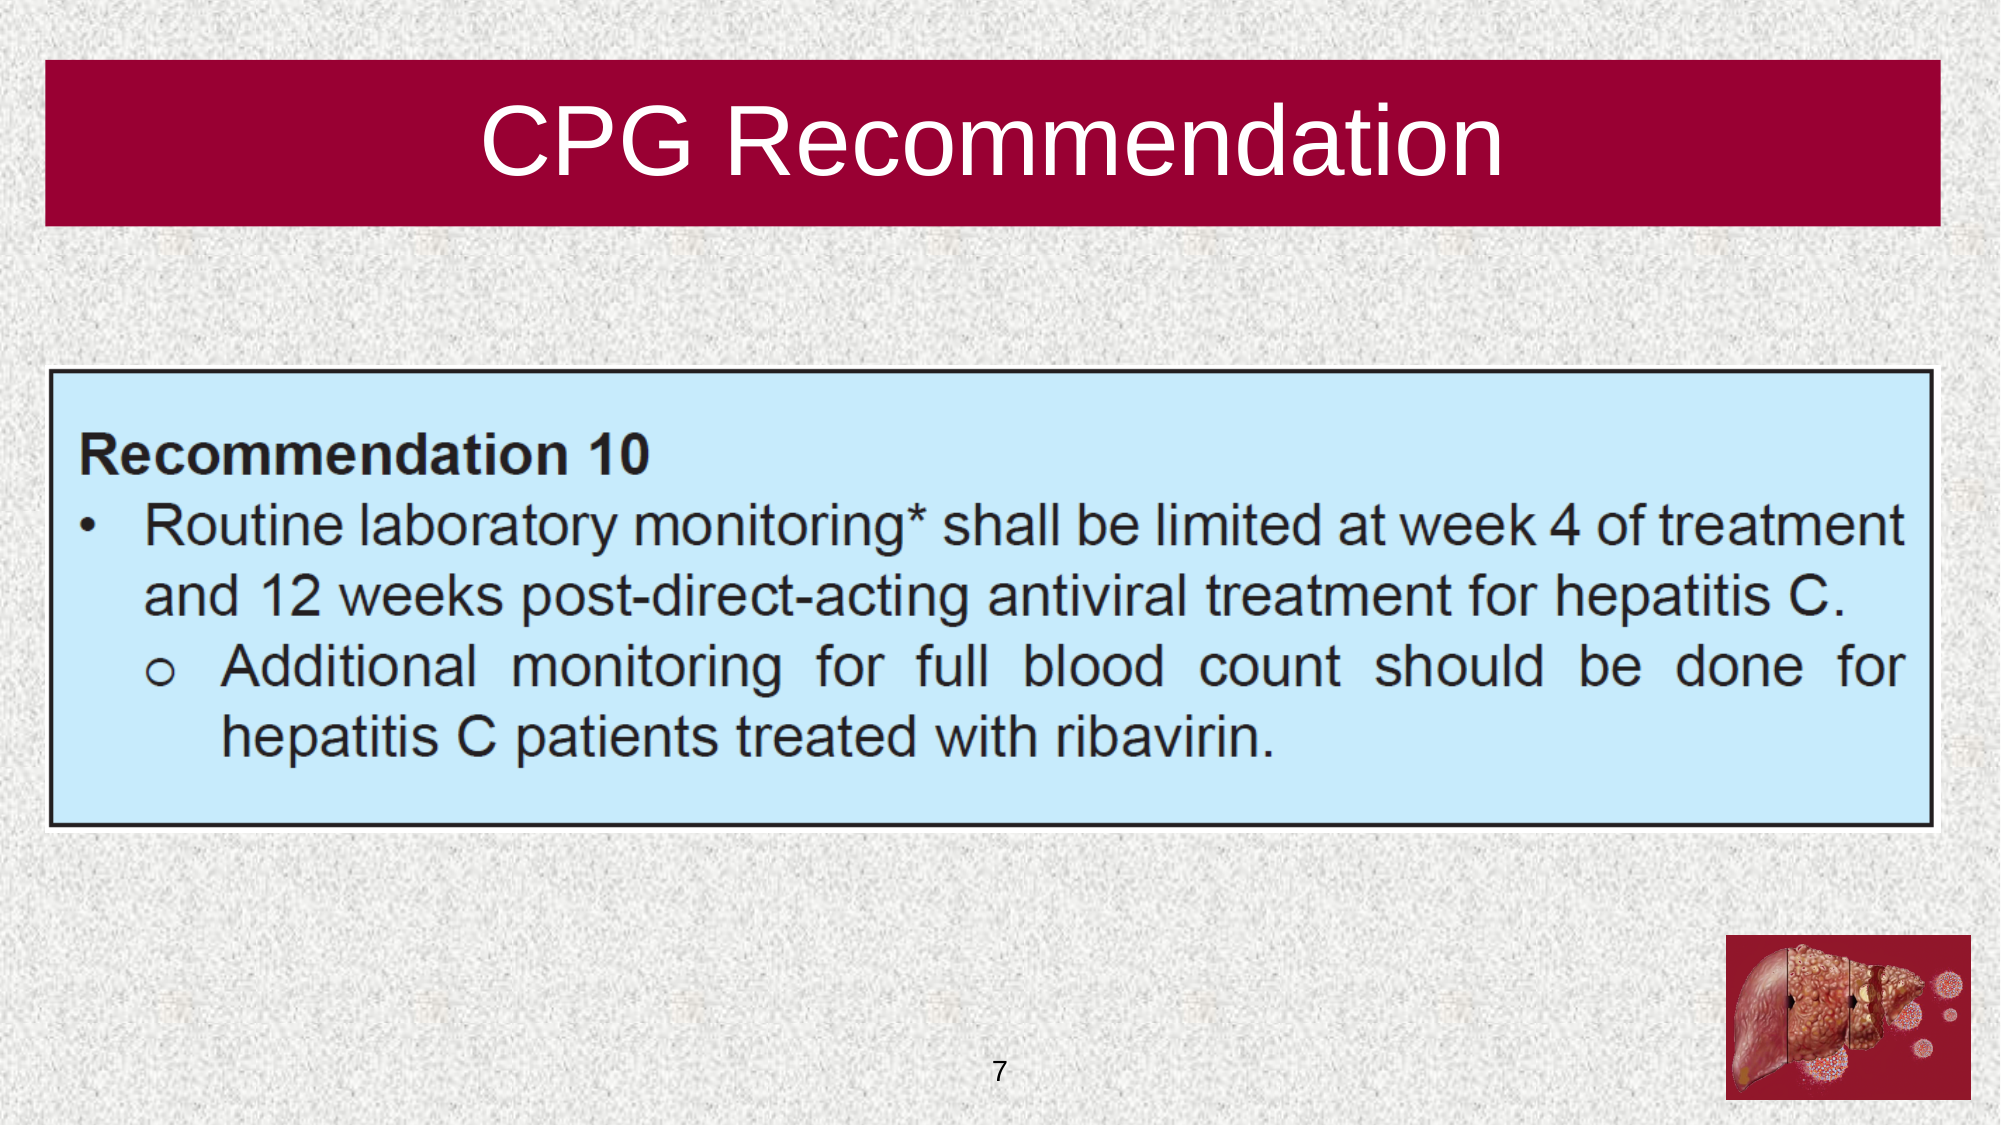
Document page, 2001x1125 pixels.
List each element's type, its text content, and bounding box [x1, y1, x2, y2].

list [45, 365, 1941, 833]
slide_number 7 [774, 1039, 1225, 1100]
title CPG Recommendation [45, 59, 1941, 227]
picture [0, 0, 2001, 1125]
